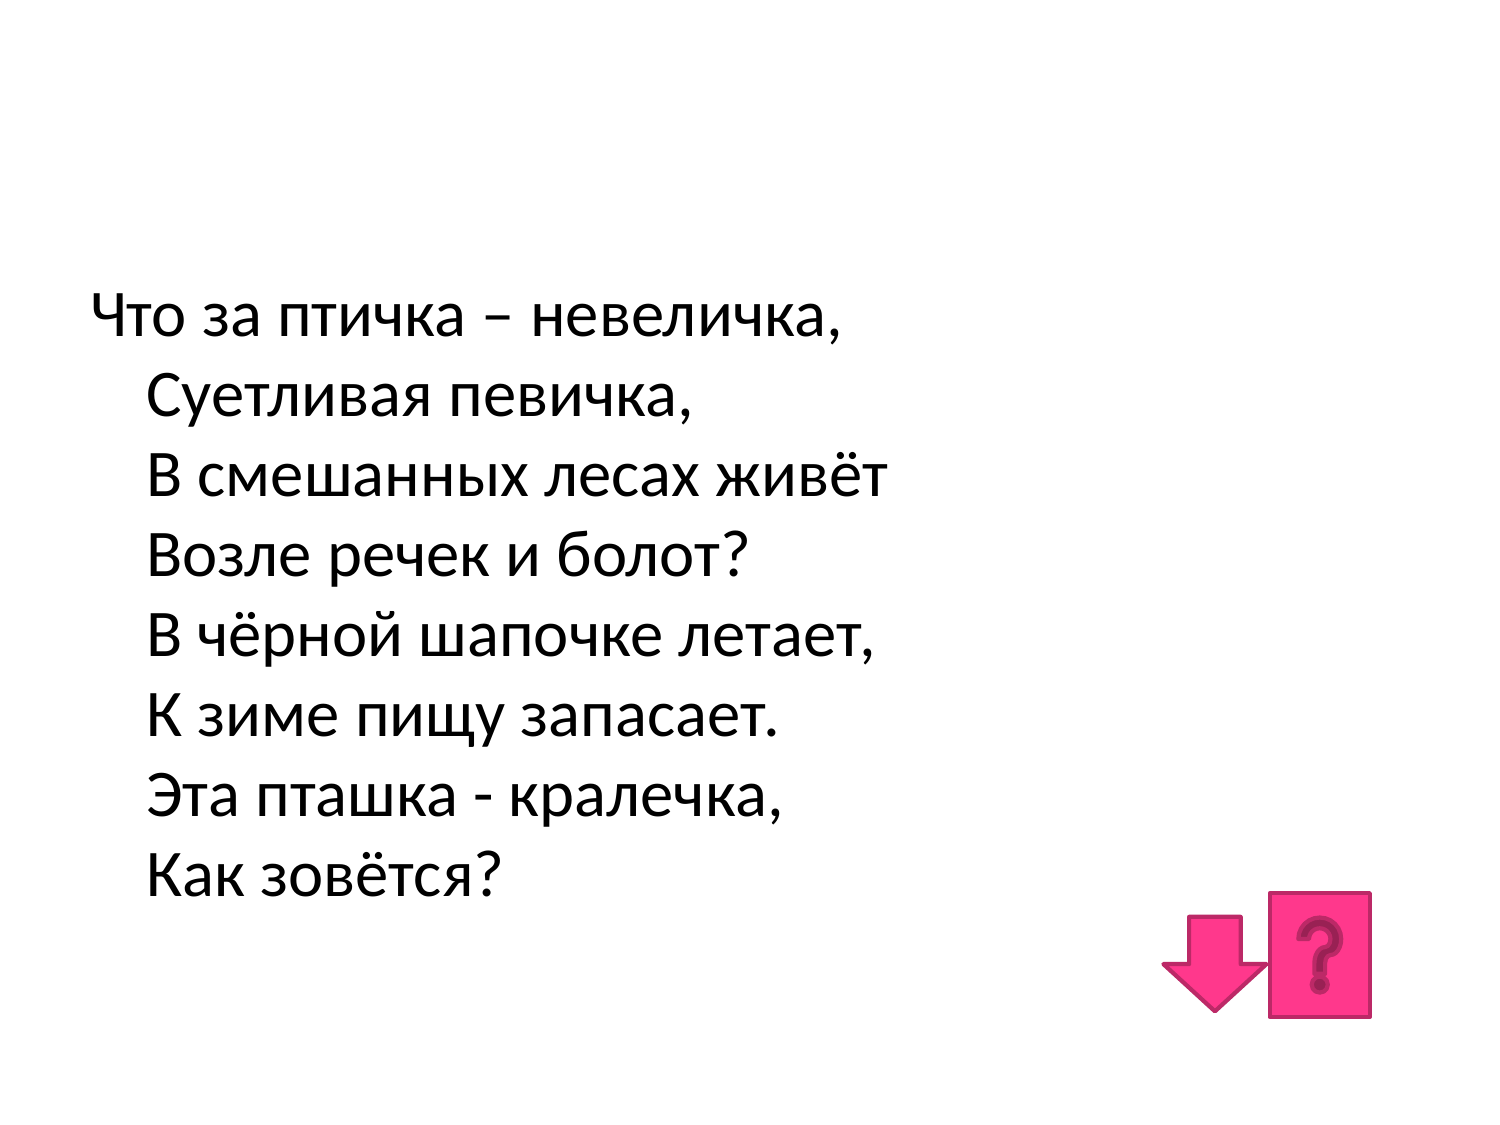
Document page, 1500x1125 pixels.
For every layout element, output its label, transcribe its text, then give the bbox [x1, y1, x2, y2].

text_box [1268, 891, 1372, 1019]
text_box [1161, 914, 1269, 1013]
list Что за птичка – невеличка, Суетливая певичка, В смешанных лесах живёт Возле речек и болот? В чёрной шапочке летает, К зиме пищу запасает. Эта пташка - кралечка, Как зовётся? [75, 262, 1425, 1005]
